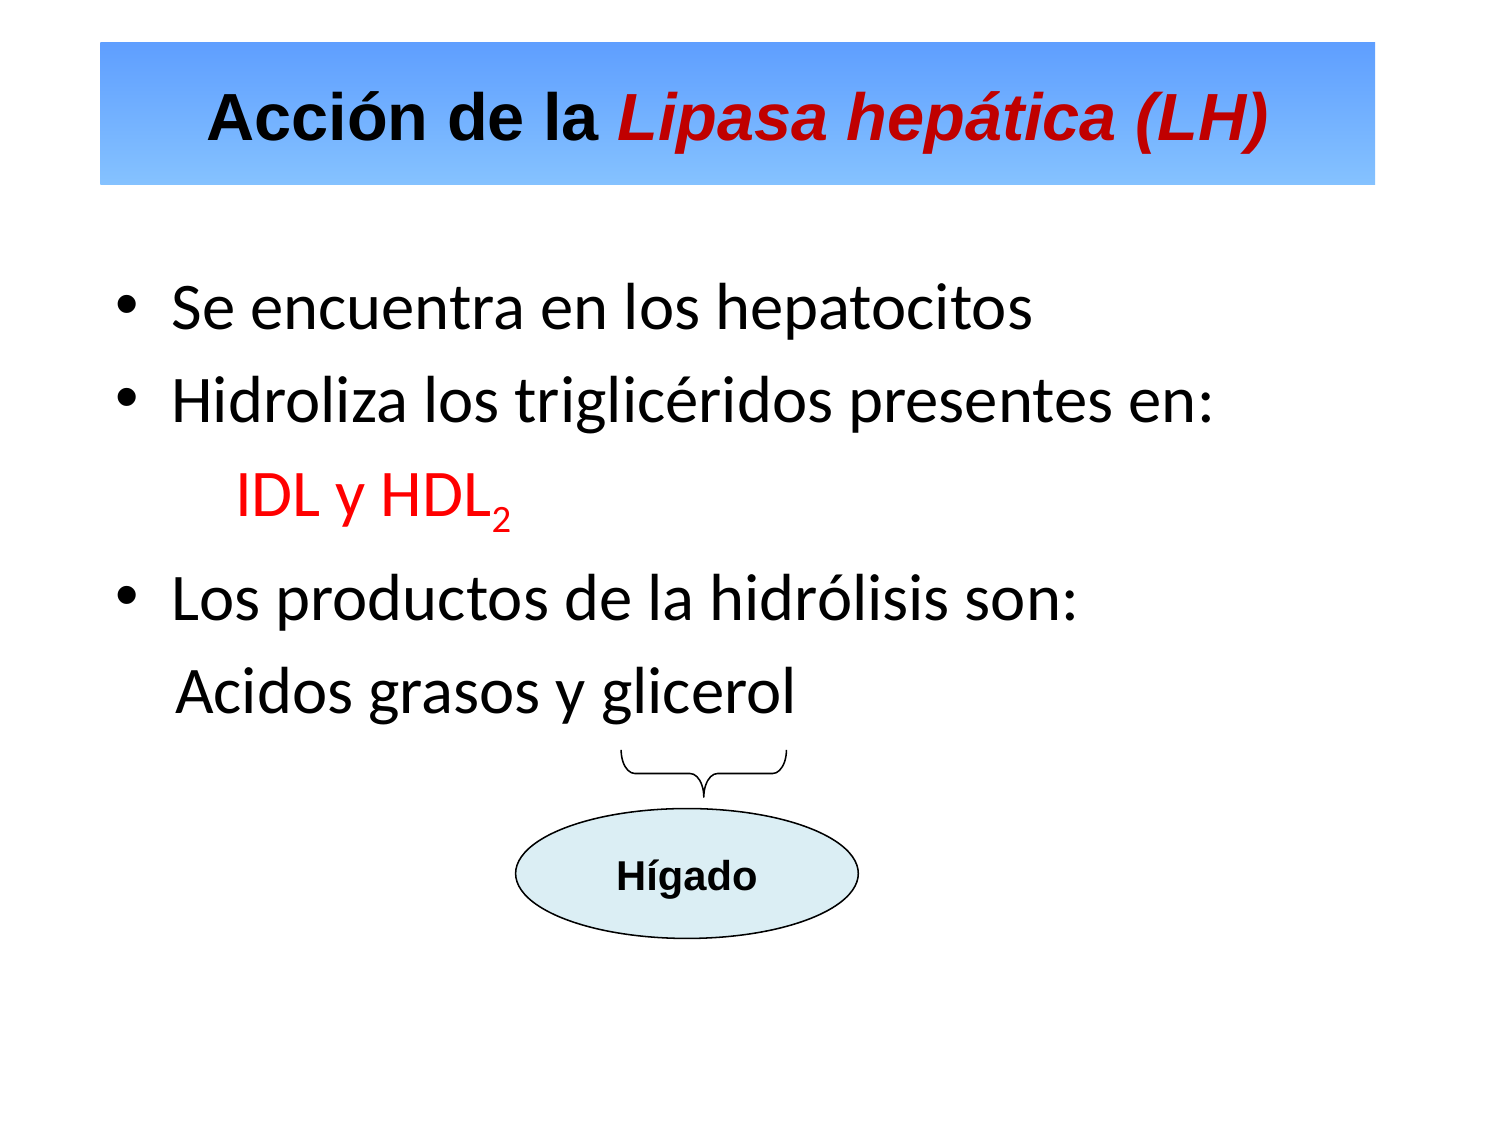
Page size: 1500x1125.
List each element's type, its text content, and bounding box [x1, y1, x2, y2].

list Se encuentra en los hepatocitos Hidroliza los triglicéridos presentes en: IDL y HDL2 Los productos de la hidrólisis son: Acidos grasos y glicerol [100, 255, 1376, 1106]
text_box [621, 749, 787, 798]
text_box Hígado [515, 808, 859, 939]
title Acción de la Lipasa hepática (LH) [100, 42, 1376, 185]
